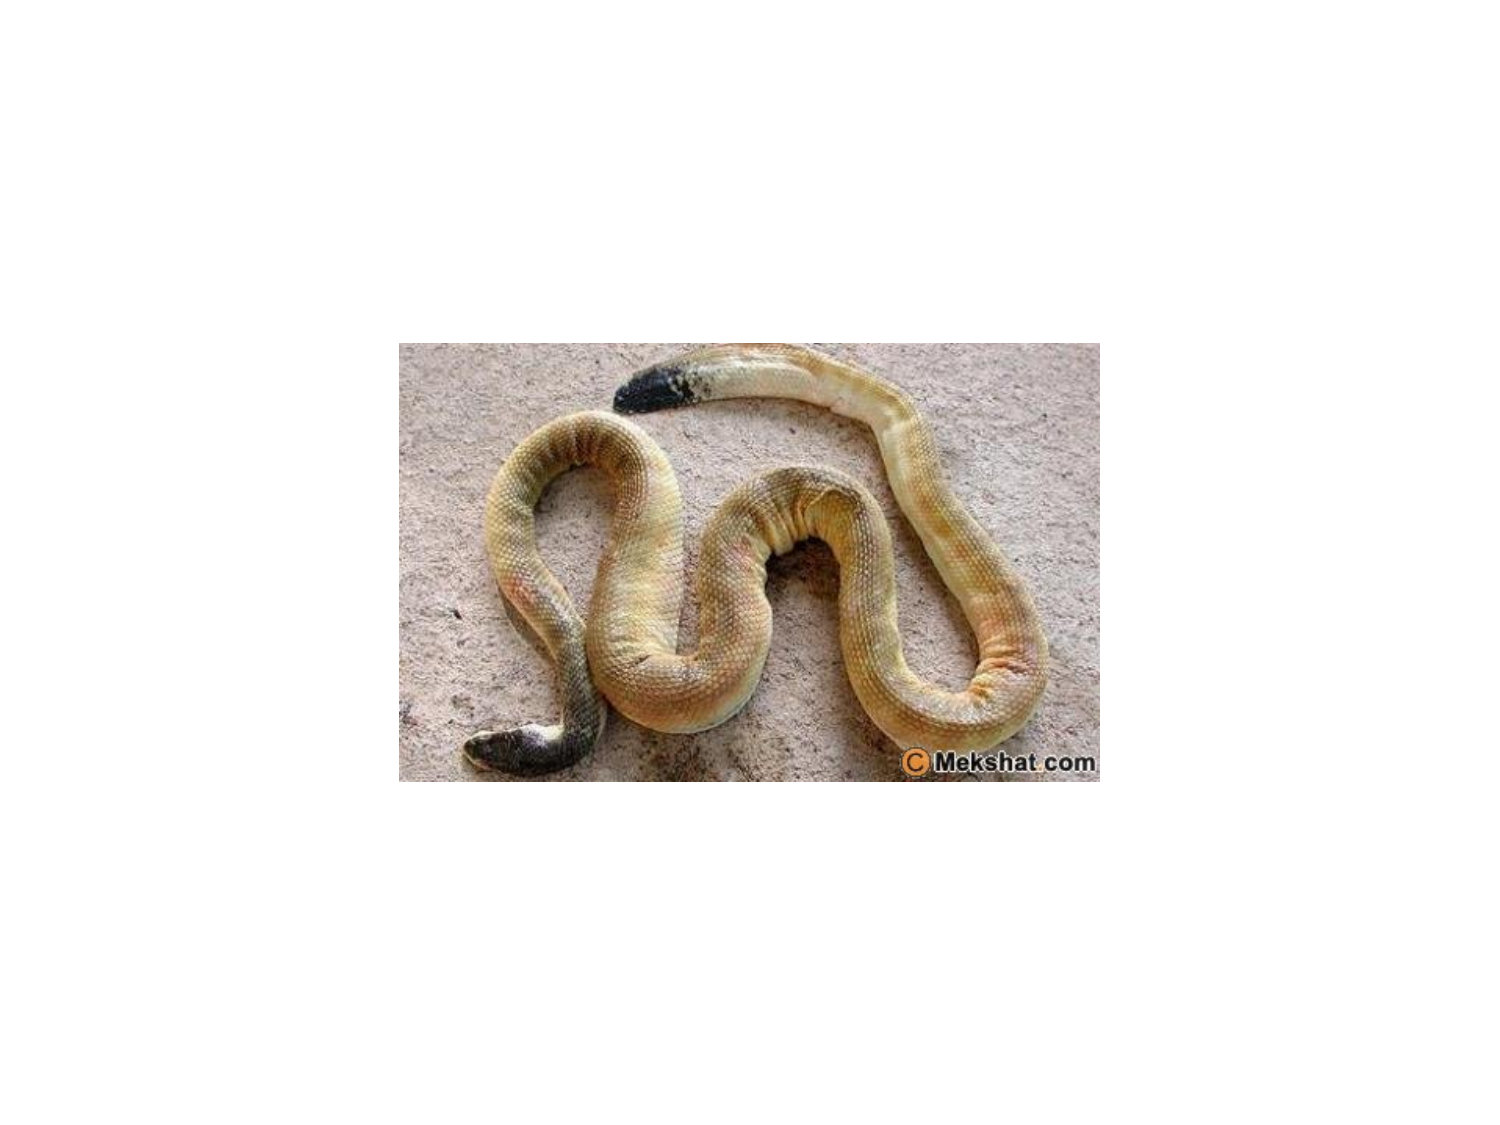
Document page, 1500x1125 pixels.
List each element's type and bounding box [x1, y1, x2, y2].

picture [399, 343, 1101, 782]
